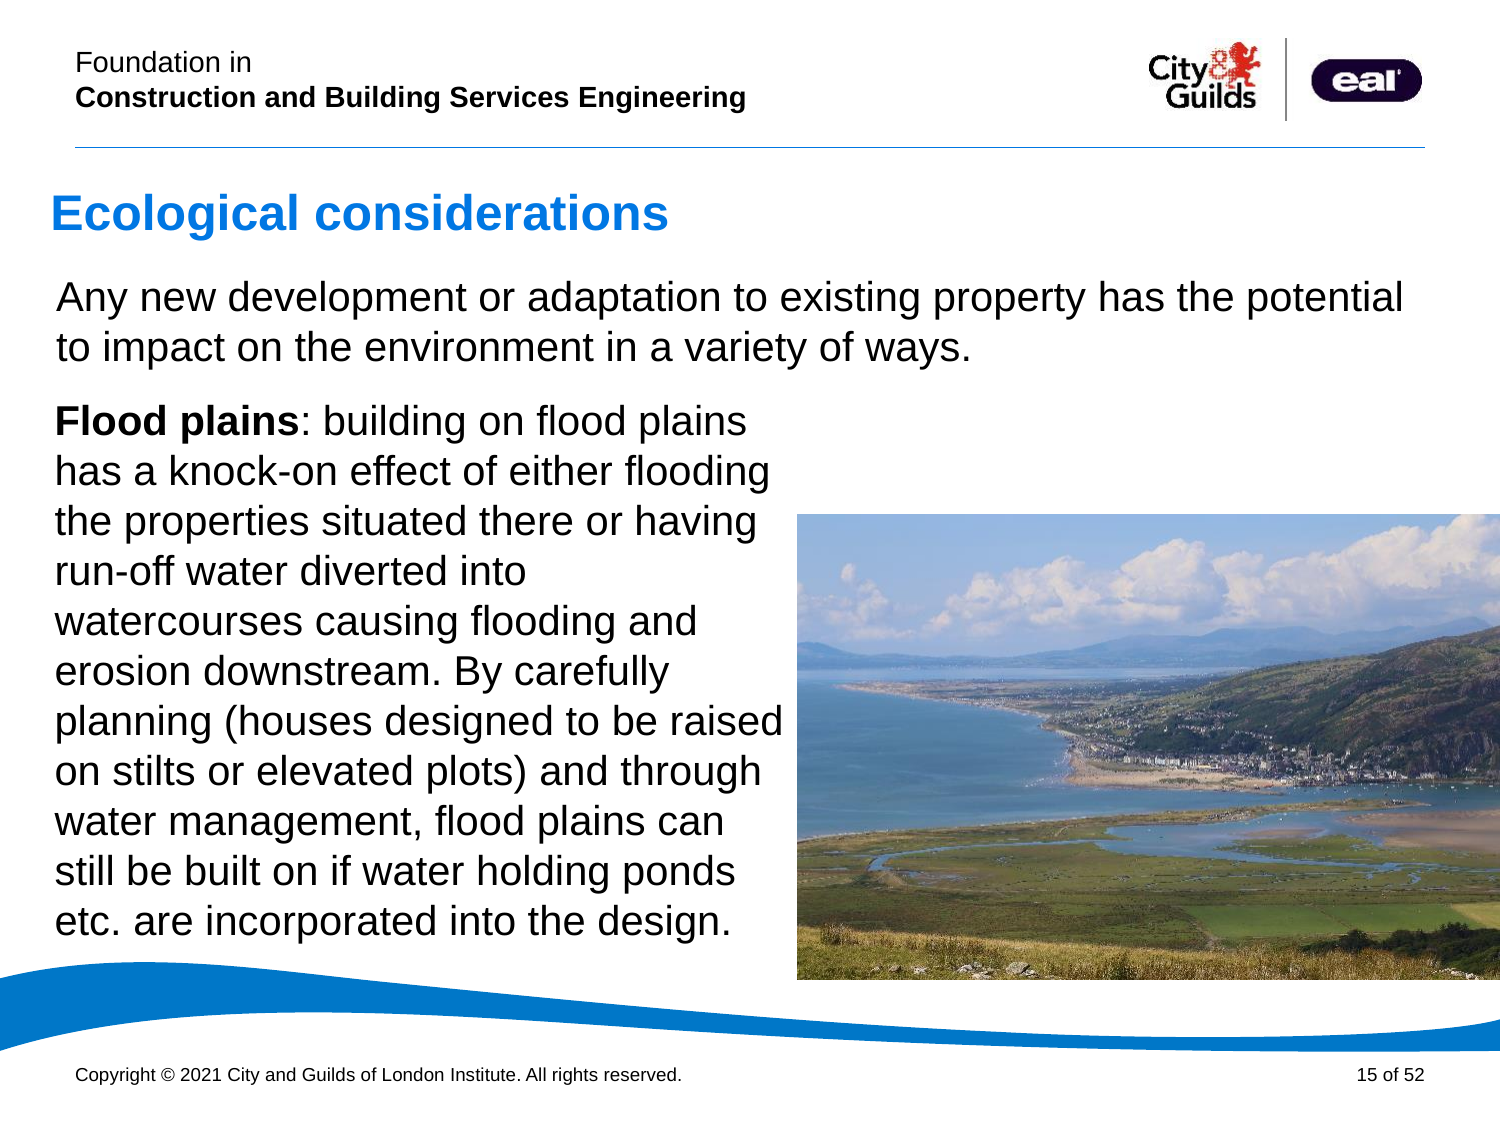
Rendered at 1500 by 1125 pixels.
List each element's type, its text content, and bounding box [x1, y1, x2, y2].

text_box Any new development or adaptation to existing property has the potential to impact on the environment in a variety of ways. [41, 261, 1447, 377]
list Flood plains: building on flood plains has a knock-on effect of either flooding the properties situated there or having run-off water diverted into watercourses causing flooding and erosion downstream. By carefully planning (houses designed to be raised on stilts or elevated plots) and through water management, flood plains can still be built on if water holding ponds etc. are incorporated into the design. [54, 393, 786, 946]
picture [796, 514, 1500, 980]
picture [1149, 38, 1422, 121]
title Ecological considerations [50, 179, 1401, 244]
